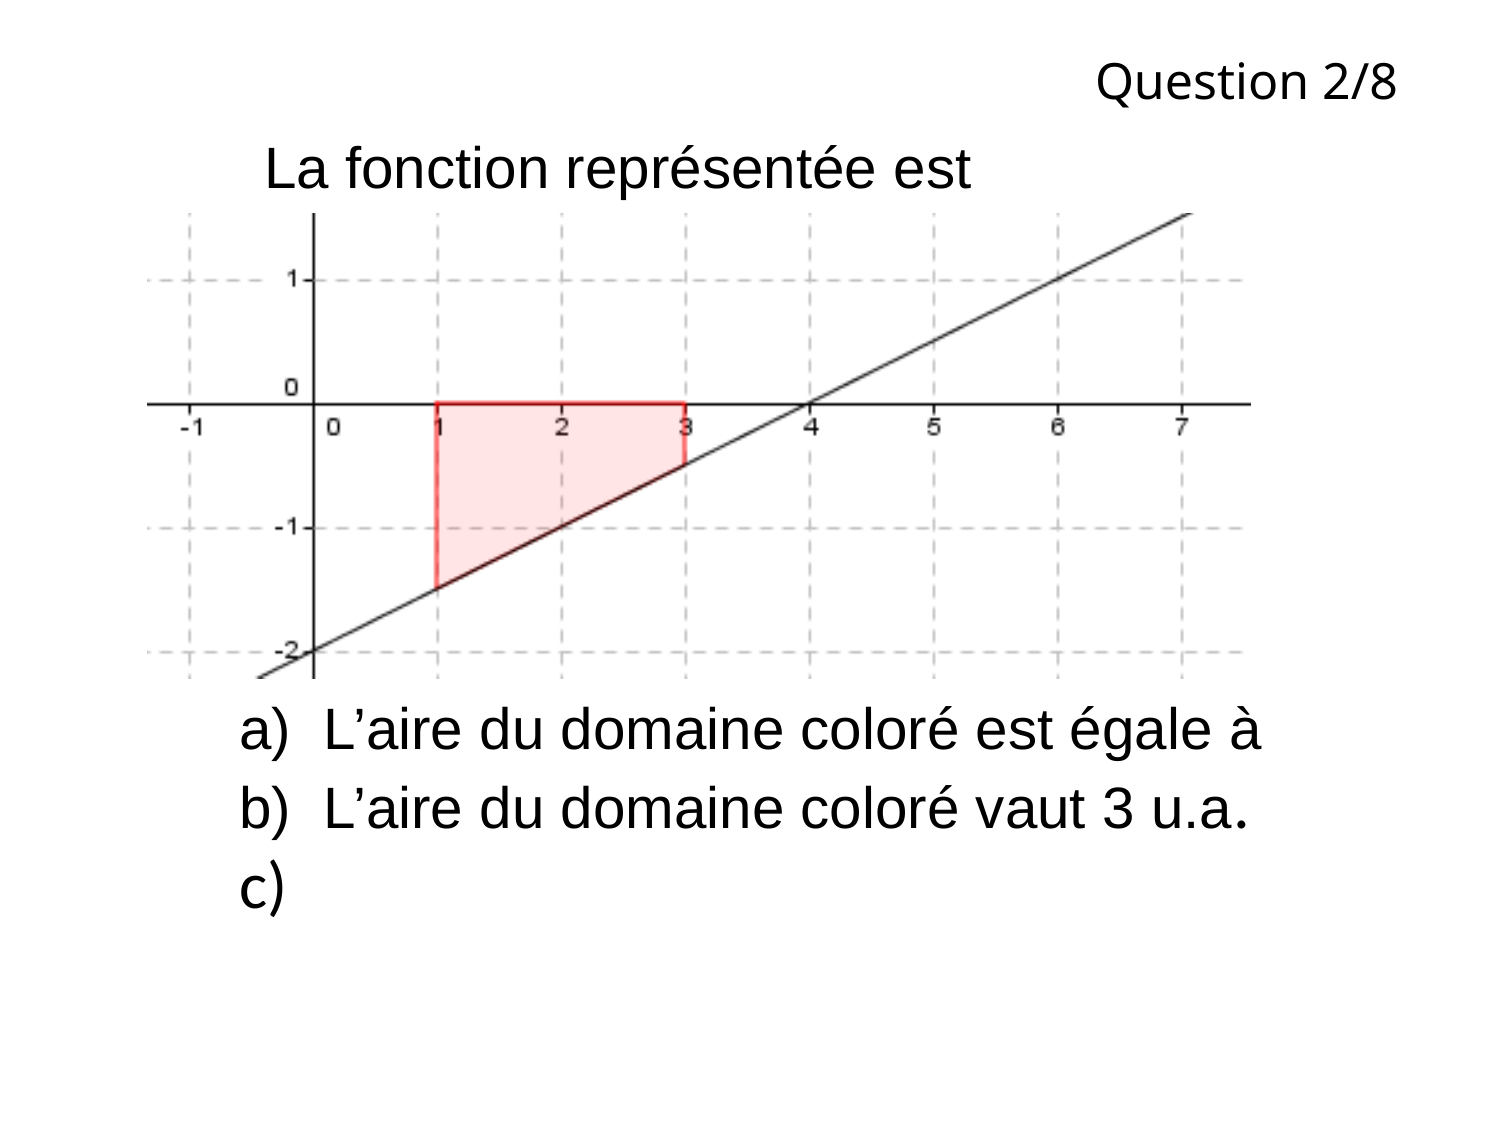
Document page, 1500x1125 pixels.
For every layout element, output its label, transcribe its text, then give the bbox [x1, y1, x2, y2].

picture [147, 212, 1251, 680]
text_box Question 2/8 [1080, 42, 1483, 118]
